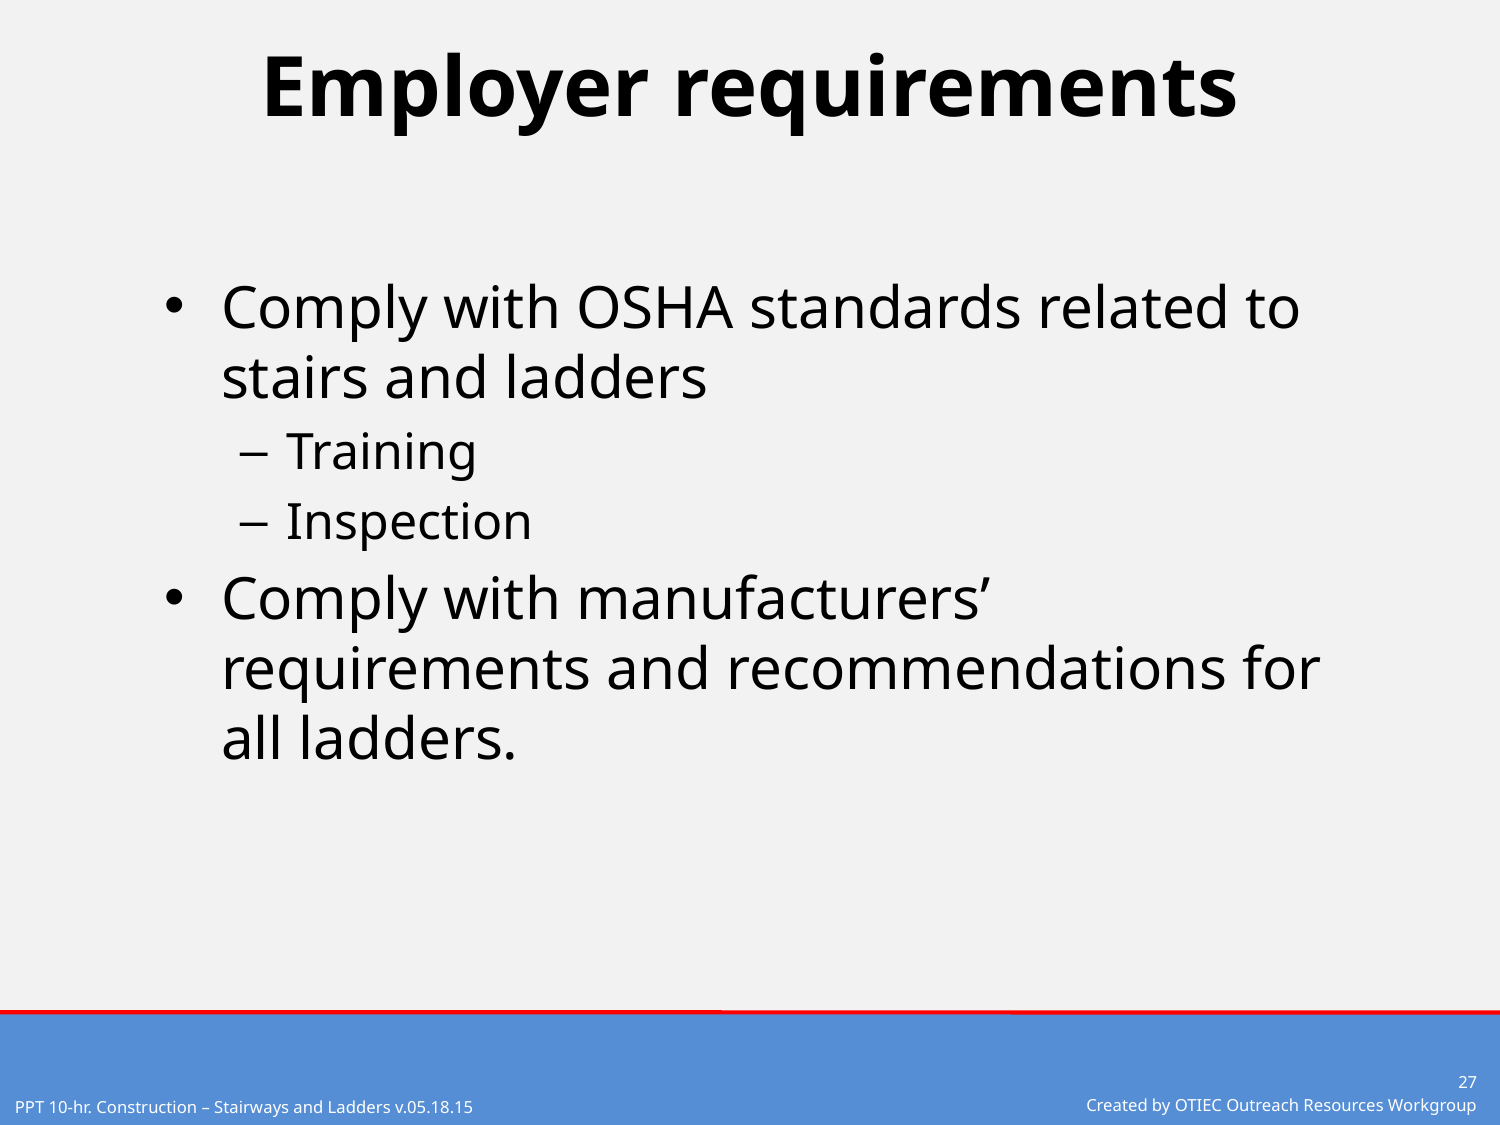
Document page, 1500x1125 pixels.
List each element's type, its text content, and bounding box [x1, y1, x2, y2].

list Comply with OSHA standards related to stairs and ladders Training Inspection Comply with manufacturers’ requirements and recommendations for all ladders. [150, 262, 1350, 888]
title Employer requirements [0, 37, 1500, 225]
